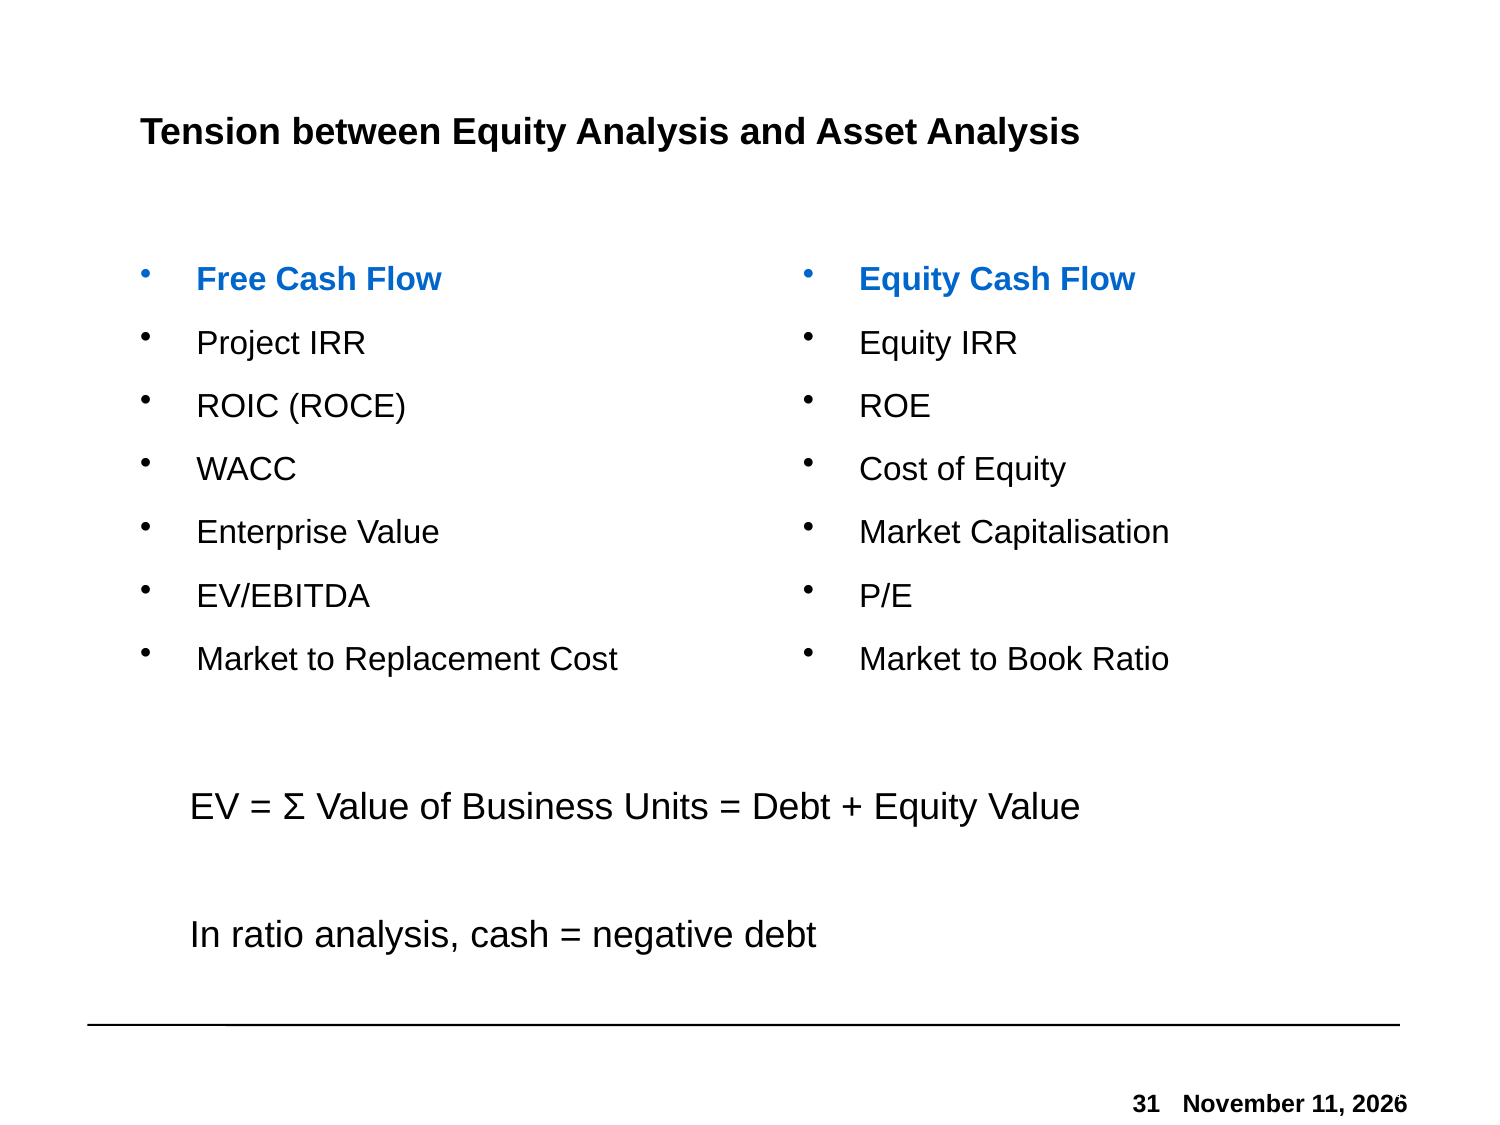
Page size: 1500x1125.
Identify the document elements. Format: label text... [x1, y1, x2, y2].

list Equity Cash Flow Equity IRR ROE Cost of Equity Market Capitalisation P/E Market to Book Ratio [787, 249, 1426, 1013]
text_box EV = Σ Value of Business Units = Debt + Equity Value In ratio analysis, cash = negative debt [174, 774, 1213, 963]
title Tension between Equity Analysis and Asset Analysis [124, 99, 1401, 226]
list Free Cash Flow Project IRR ROIC (ROCE) WACC Enterprise Value EV/EBITDA Market to Replacement Cost [124, 249, 763, 1013]
